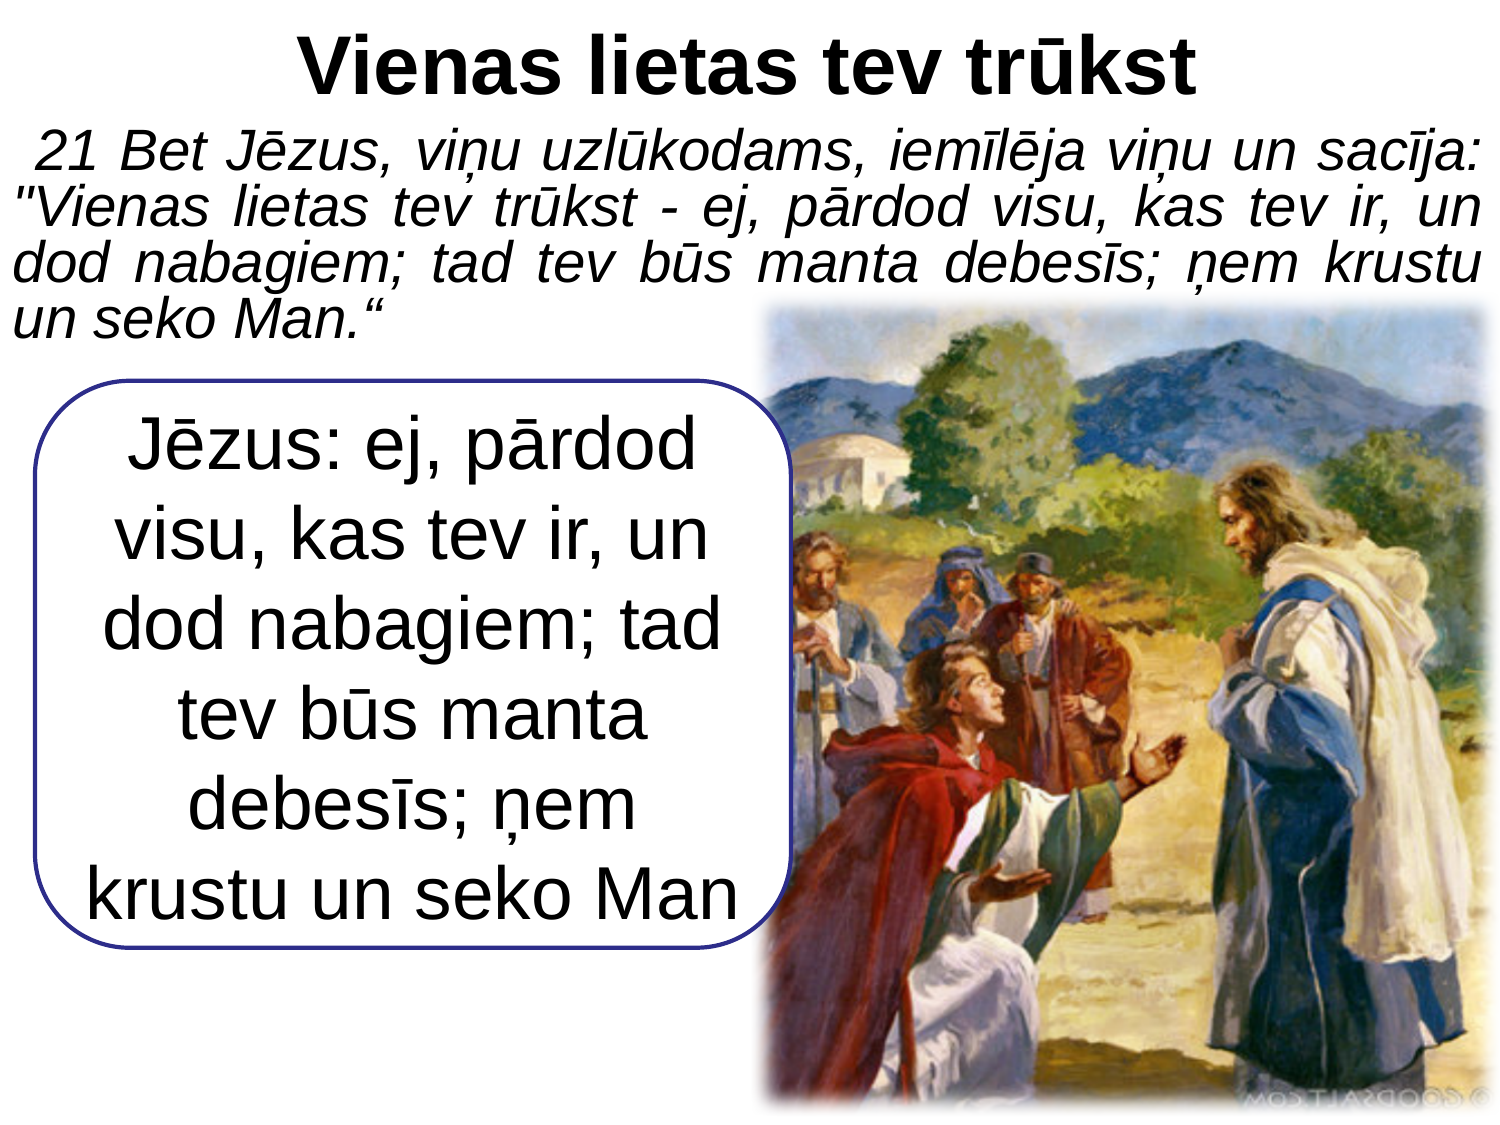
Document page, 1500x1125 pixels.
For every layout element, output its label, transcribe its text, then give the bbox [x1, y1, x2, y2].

list 21 Bet Jēzus, viņu uzlūkodams, iemīlēja viņu un sacīja: "Vienas lietas tev trūkst - ej, pārdod visu, kas tev ir, un dod nabagiem; tad tev būs manta debesīs; ņem krustu un seko Man.“ [0, 117, 1500, 292]
text_box Jēzus: ej, pārdod visu, kas tev ir, un dod nabagiem; tad tev būs manta debesīs; ņem krustu un seko Man [32, 378, 744, 950]
title Vienas lietas tev trūkst [76, 0, 1419, 150]
picture [749, 290, 1500, 1118]
